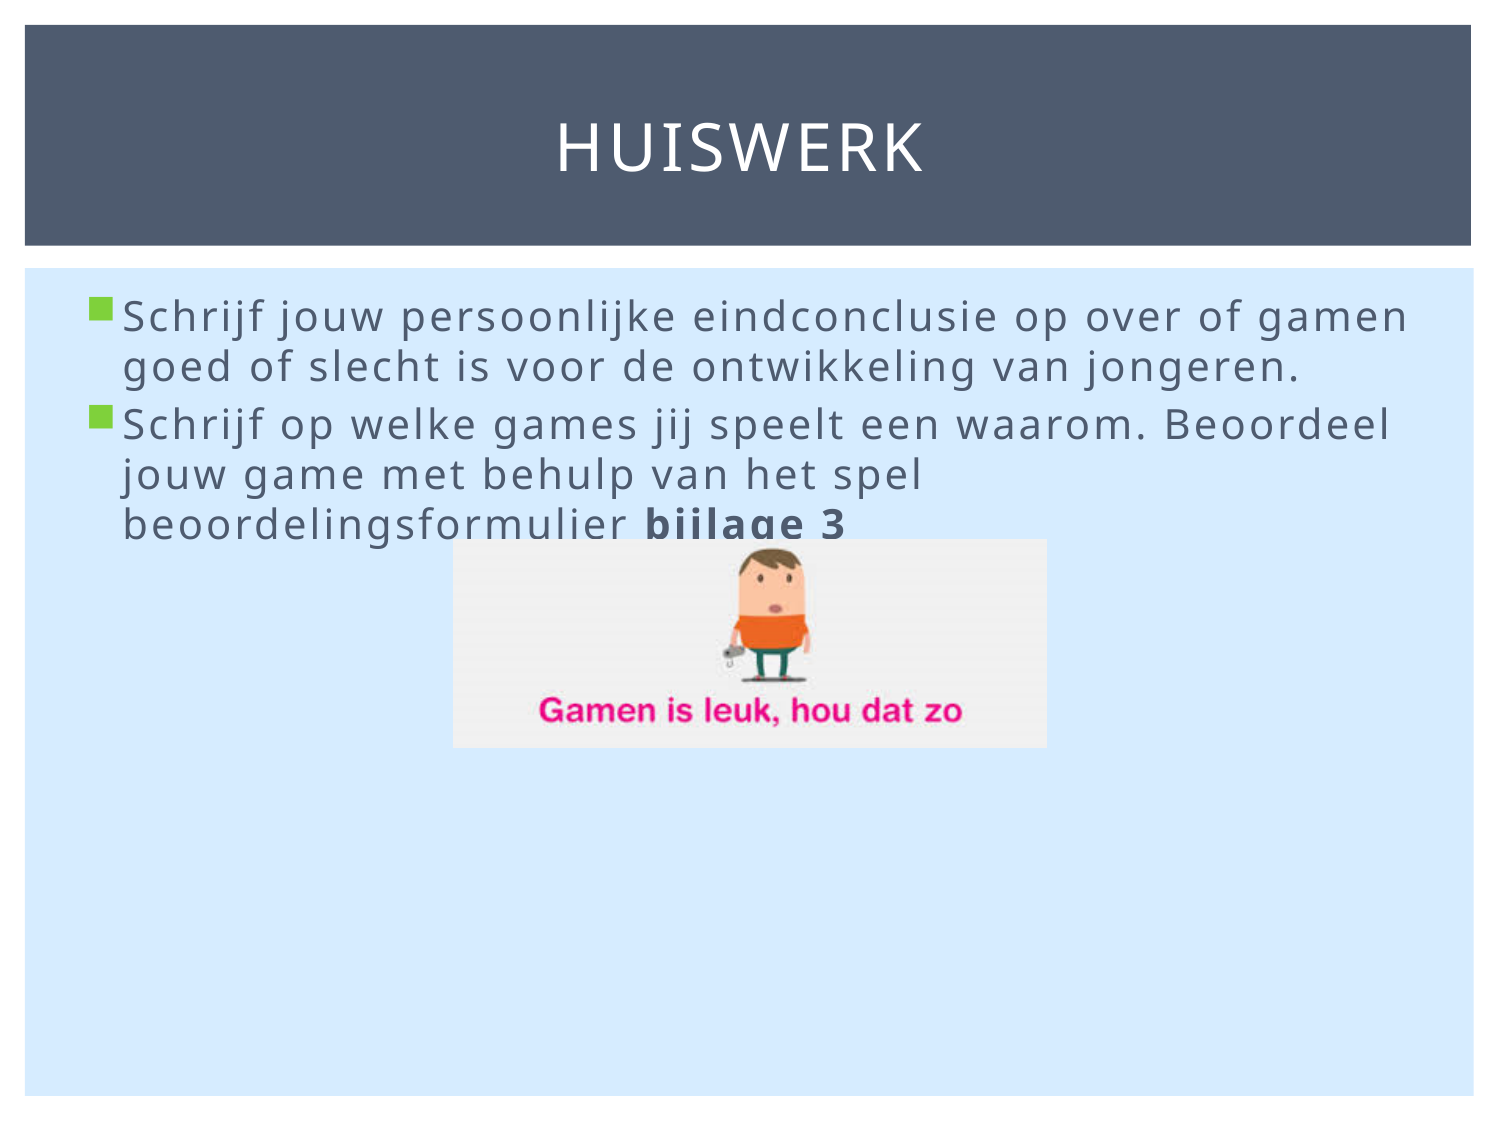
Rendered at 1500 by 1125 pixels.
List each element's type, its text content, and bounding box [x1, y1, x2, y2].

list Schrijf jouw persoonlijke eindconclusie op over of gamen goed of slecht is voor de ontwikkeling van jongeren. Schrijf op welke games jij speelt een waarom. Beoordeel jouw game met behulp van het spel beoordelingsformulier bijlage 3 [62, 281, 1442, 1005]
title Huiswerk [62, 58, 1438, 232]
picture [453, 539, 1047, 748]
